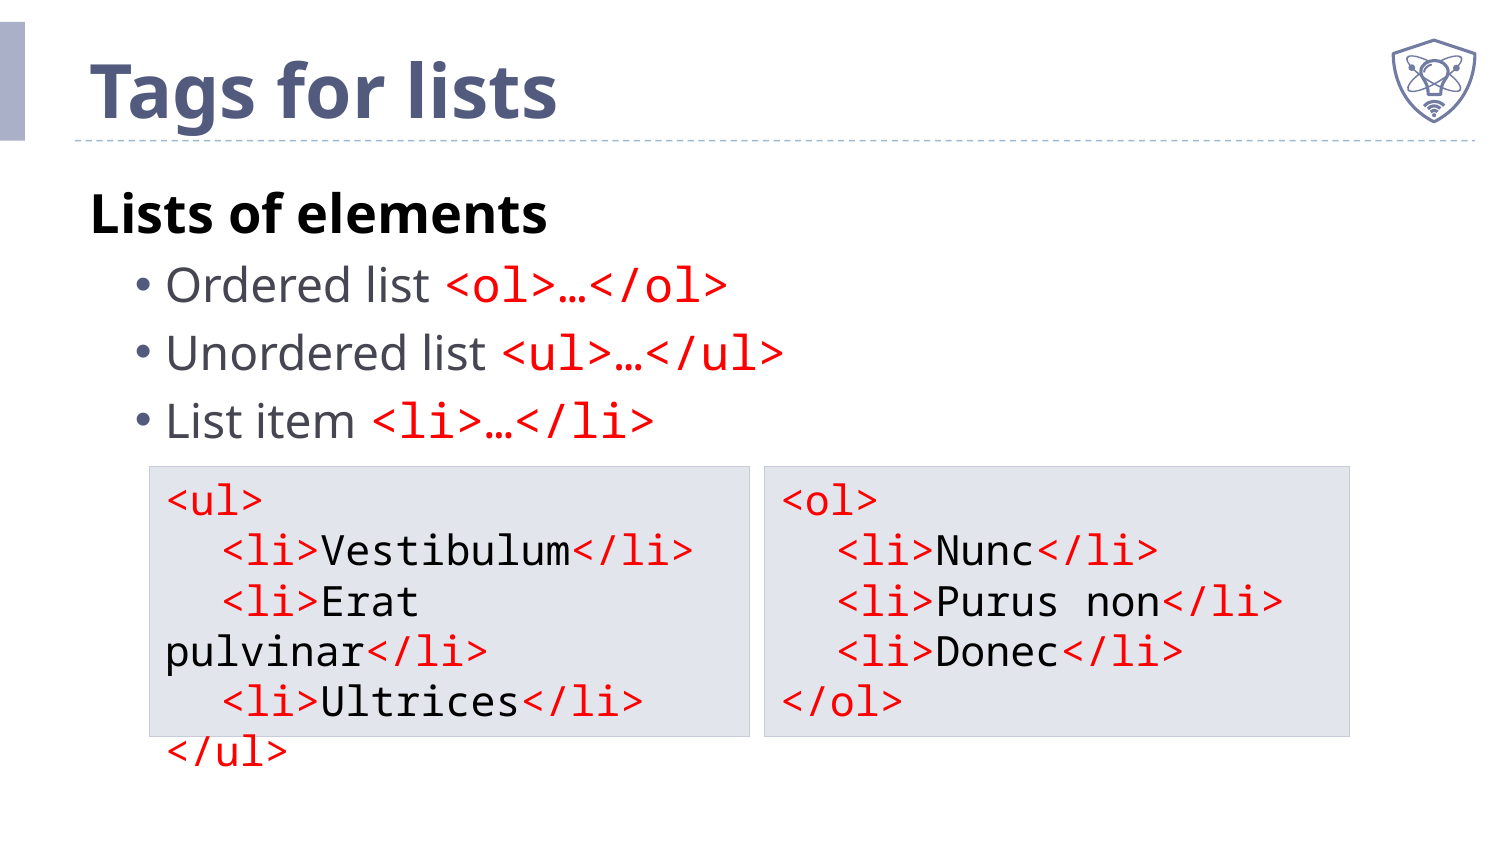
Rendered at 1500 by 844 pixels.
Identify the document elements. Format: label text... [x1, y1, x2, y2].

list Lists of elements Ordered list <ol>…</ol> Unordered list <ul>…</ul> List item <li>…</li> [75, 171, 1475, 835]
text_box <ul> <li>Vestibulum</li> <li>Erat pulvinar</li> <li>Ultrices</li> </ul> [149, 466, 750, 737]
title Tags for lists [75, 18, 1475, 141]
text_box <ol> <li>Nunc</li> <li>Purus non</li> <li>Donec</li> </ol> [764, 466, 1350, 737]
